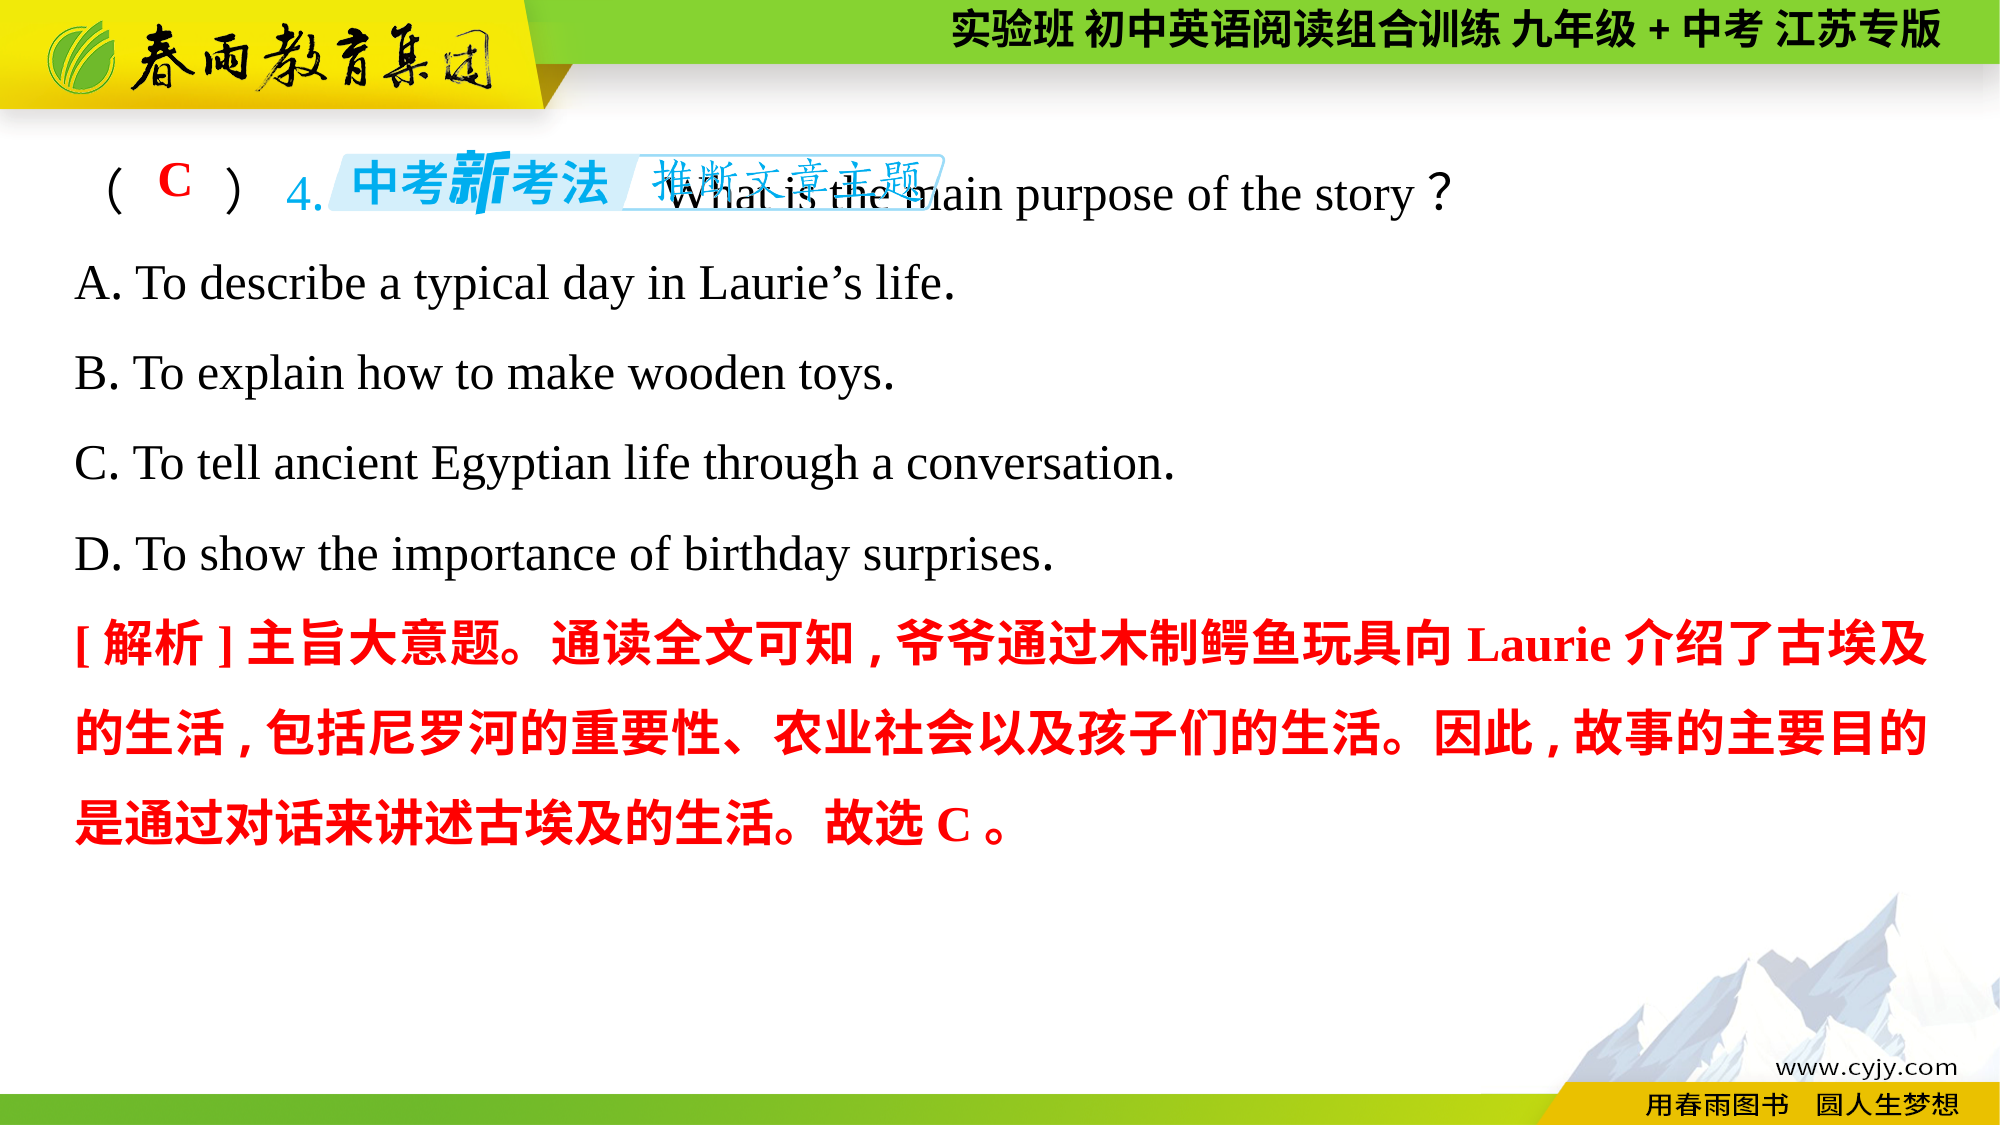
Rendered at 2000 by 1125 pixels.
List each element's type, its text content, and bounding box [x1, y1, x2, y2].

text_box [解析]主旨大意题。通读全文可知,爷爷通过木制鳄鱼玩具向Laurie介绍了古埃及的生活,包括尼罗河的重要性、农业社会以及孩子们的生活。因此,故事的主要目的是通过对话来讲述古埃及的生活。故选C。 [59, 574, 1944, 860]
list （ ）4. What is the main purpose of the story？ A. To describe a typical day in Laurie’s life. B. To explain how to make wooden toys. C. To tell ancient Egyptian life through a conversation. D. To show the importance of birthday surprises. [59, 122, 1944, 574]
text_box C [142, 138, 209, 214]
picture [0, 0, 2000, 1125]
